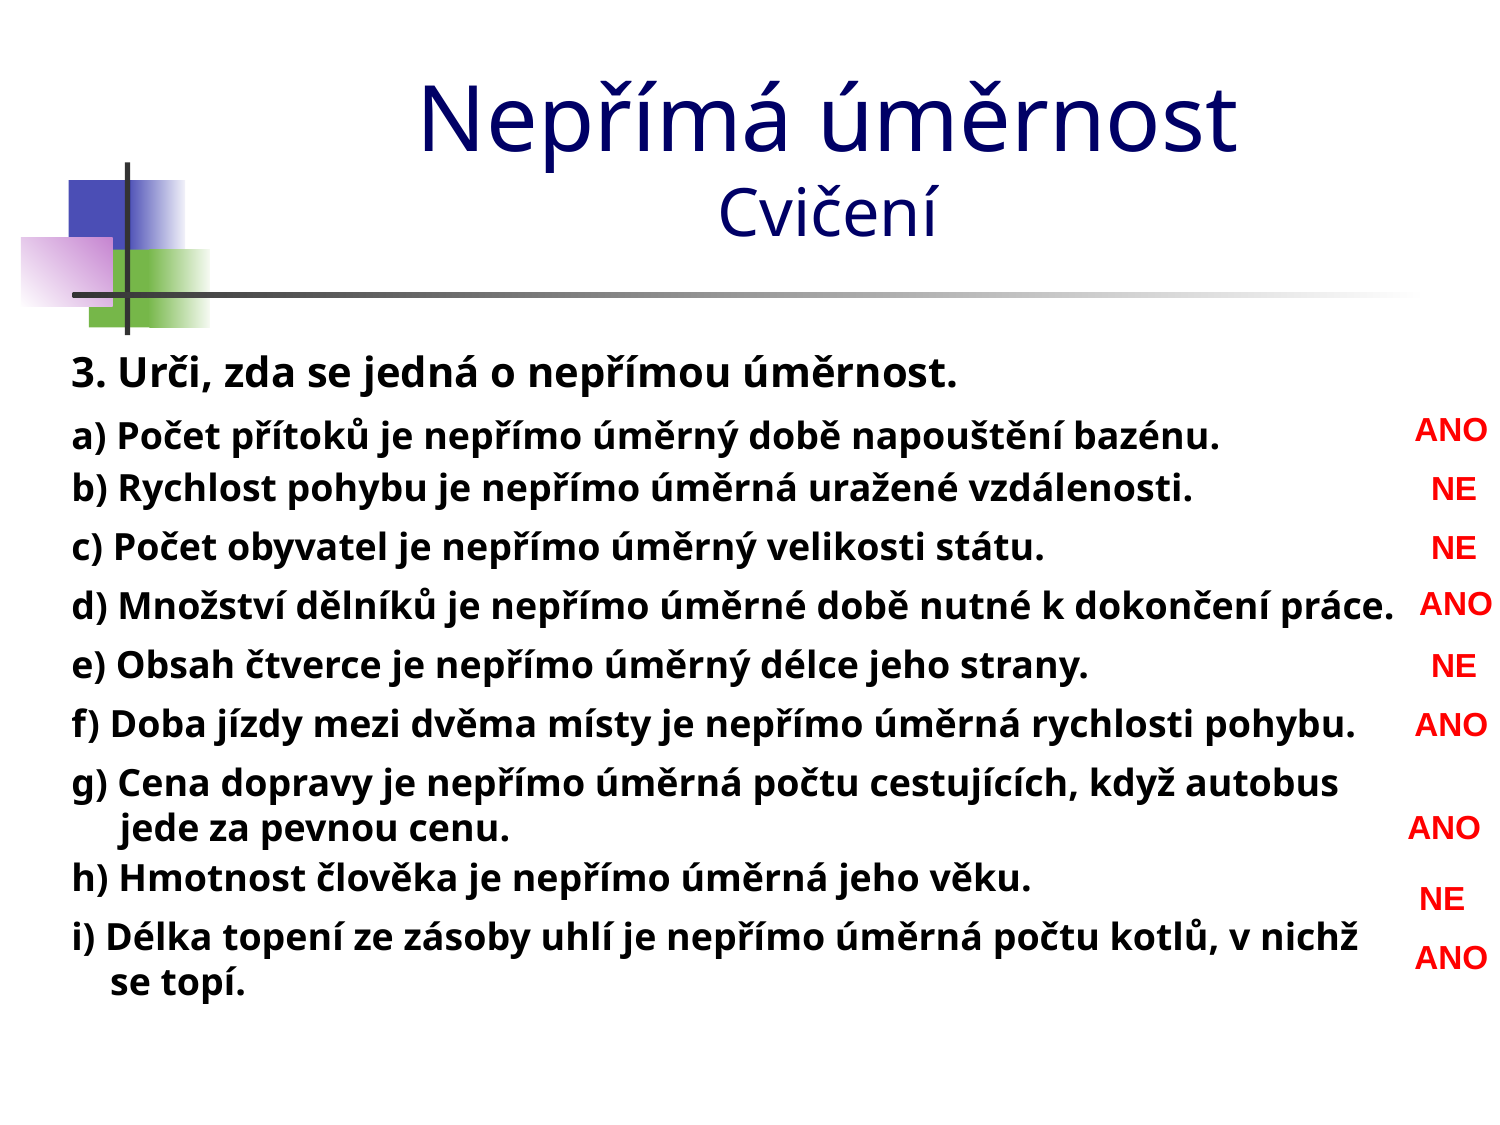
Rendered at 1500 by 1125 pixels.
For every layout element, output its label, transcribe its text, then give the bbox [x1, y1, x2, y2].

text_box f) Doba jízdy mezi dvěma místy je nepřímo úměrná rychlosti pohybu. [41, 692, 1447, 751]
text_box ANO [1399, 928, 1500, 984]
title Nepřímá úměrnost Cvičení [188, 34, 1468, 276]
text_box NE [1416, 459, 1500, 515]
text_box i) Délka topení ze zásoby uhlí je nepřímo úměrná počtu kotlů, v nichž se topí. [41, 905, 1447, 1012]
text_box ANO [1399, 695, 1500, 751]
text_box ANO [1392, 798, 1500, 854]
text_box d) Množství dělníků je nepřímo úměrné době nutné k dokončení práce. [41, 574, 1447, 633]
text_box c) Počet obyvatel je nepřímo úměrný velikosti státu. [41, 515, 1447, 574]
text_box NE [1416, 636, 1500, 692]
text_box ANO [1404, 574, 1500, 629]
text_box NE [1404, 869, 1495, 925]
text_box g) Cena dopravy je nepřímo úměrná počtu cestujících, když autobus jede za pevnou cenu. [41, 751, 1447, 845]
text_box e) Obsah čtverce je nepřímo úměrný délce jeho strany. [41, 633, 1447, 692]
text_box NE [1416, 518, 1500, 574]
text_box ANO [1399, 400, 1500, 456]
list 3. Urči, zda se jedná o nepřímou úměrnost. [41, 337, 1448, 404]
text_box b) Rychlost pohybu je nepřímo úměrná uražené vzdálenosti. [41, 456, 1447, 515]
text_box a) Počet přítoků je nepřímo úměrný době napouštění bazénu. [41, 404, 1399, 456]
text_box h) Hmotnost člověka je nepřímo úměrná jeho věku. [41, 845, 1447, 905]
